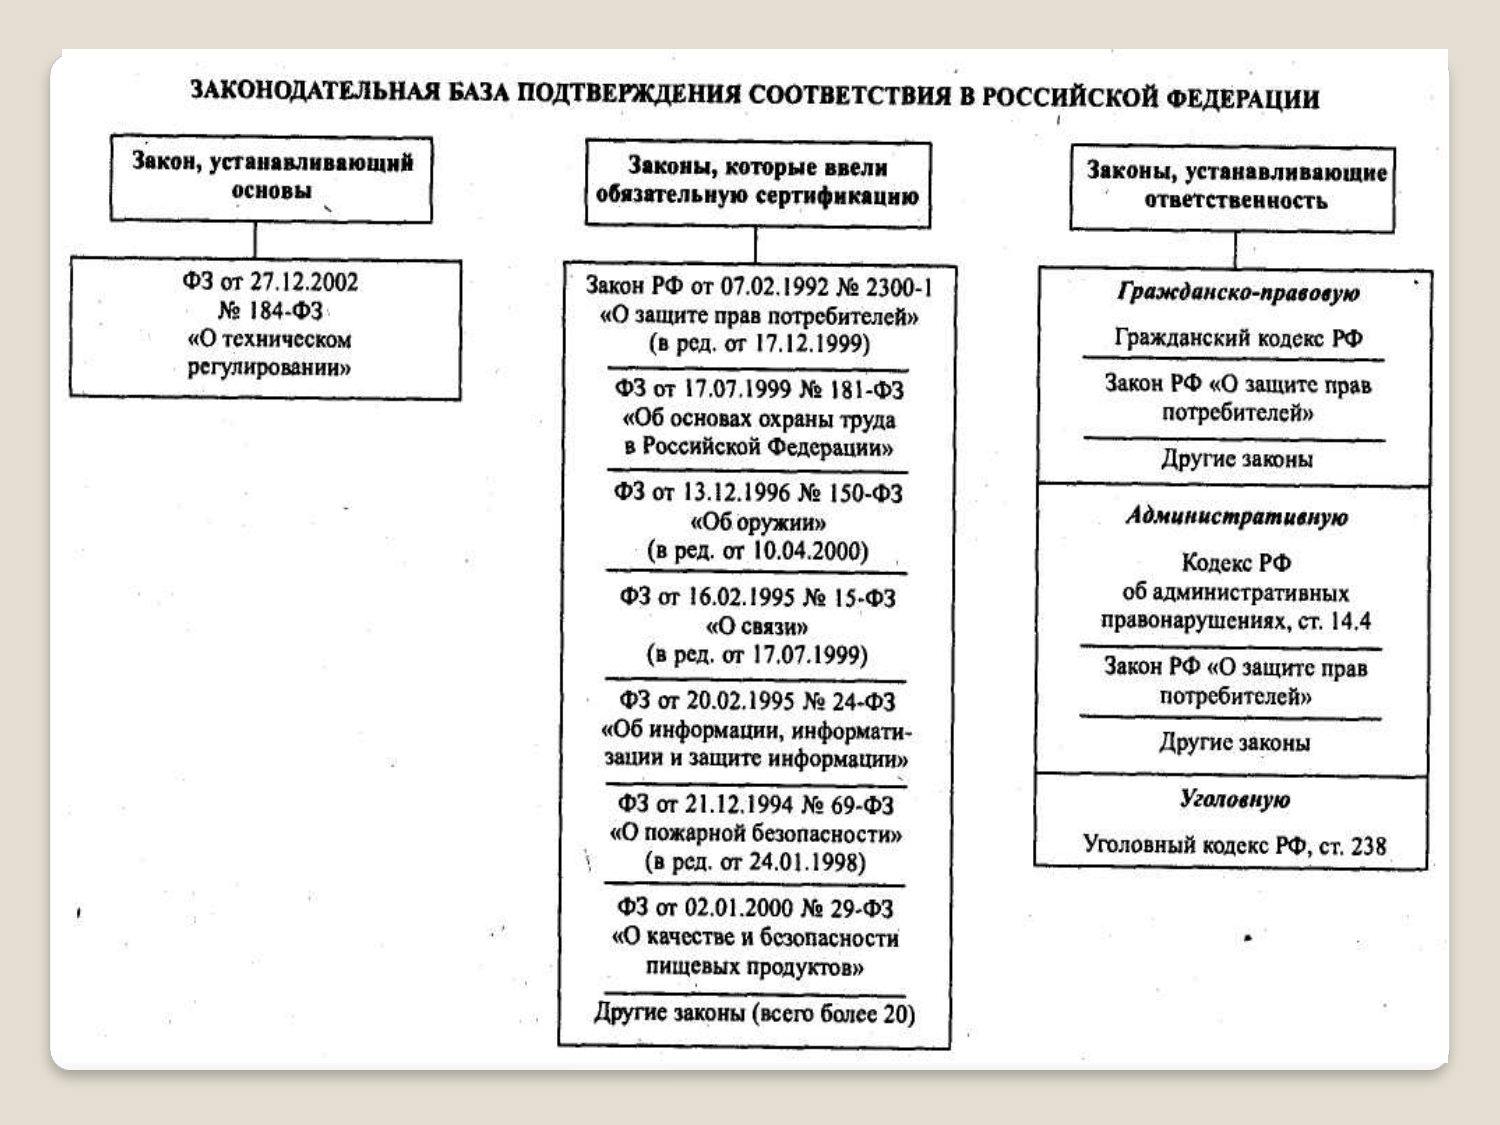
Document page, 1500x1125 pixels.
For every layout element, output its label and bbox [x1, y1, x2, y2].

picture [61, 49, 1449, 1063]
